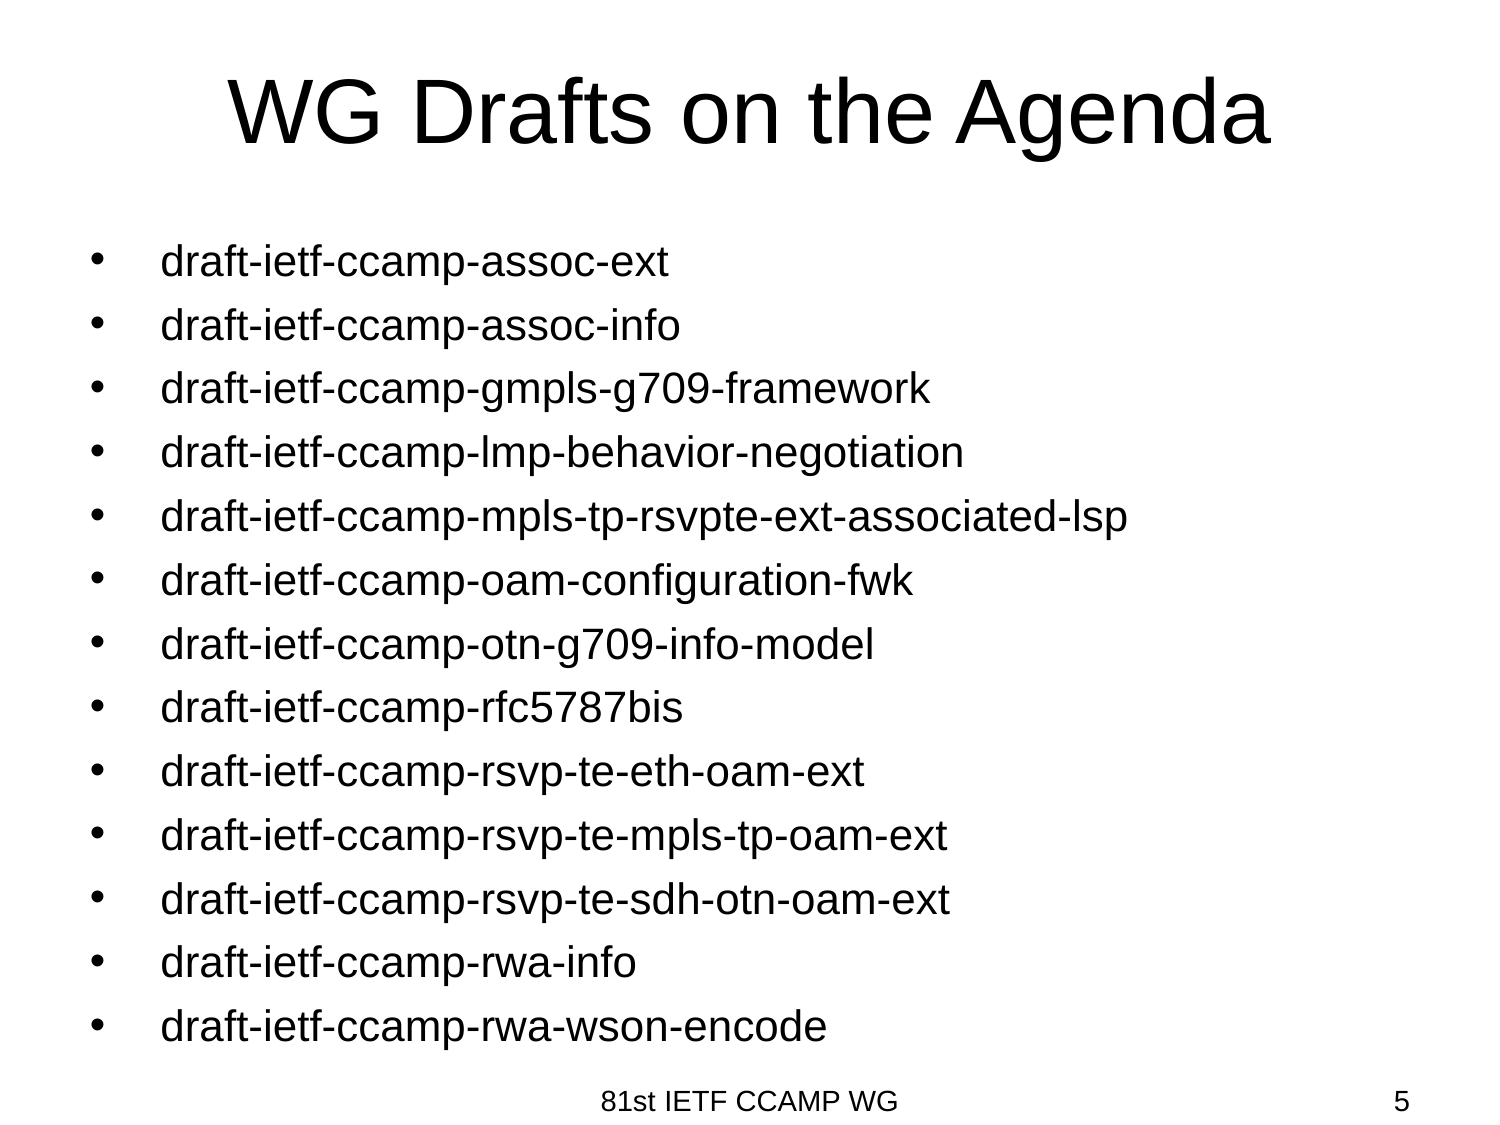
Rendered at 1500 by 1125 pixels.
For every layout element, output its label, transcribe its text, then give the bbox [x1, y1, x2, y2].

list draft-ietf-ccamp-assoc-ext draft-ietf-ccamp-assoc-info draft-ietf-ccamp-gmpls-g709-framework draft-ietf-ccamp-lmp-behavior-negotiation draft-ietf-ccamp-mpls-tp-rsvpte-ext-associated-lsp draft-ietf-ccamp-oam-configuration-fwk draft-ietf-ccamp-otn-g709-info-model draft-ietf-ccamp-rfc5787bis draft-ietf-ccamp-rsvp-te-eth-oam-ext draft-ietf-ccamp-rsvp-te-mpls-tp-oam-ext draft-ietf-ccamp-rsvp-te-sdh-otn-oam-ext draft-ietf-ccamp-rwa-info draft-ietf-ccamp-rwa-wson-encode [75, 224, 1425, 1071]
slide_number 5 [1074, 1074, 1425, 1125]
title WG Drafts on the Agenda [75, 7, 1425, 206]
footer 81st IETF CCAMP WG [430, 1074, 1069, 1125]
